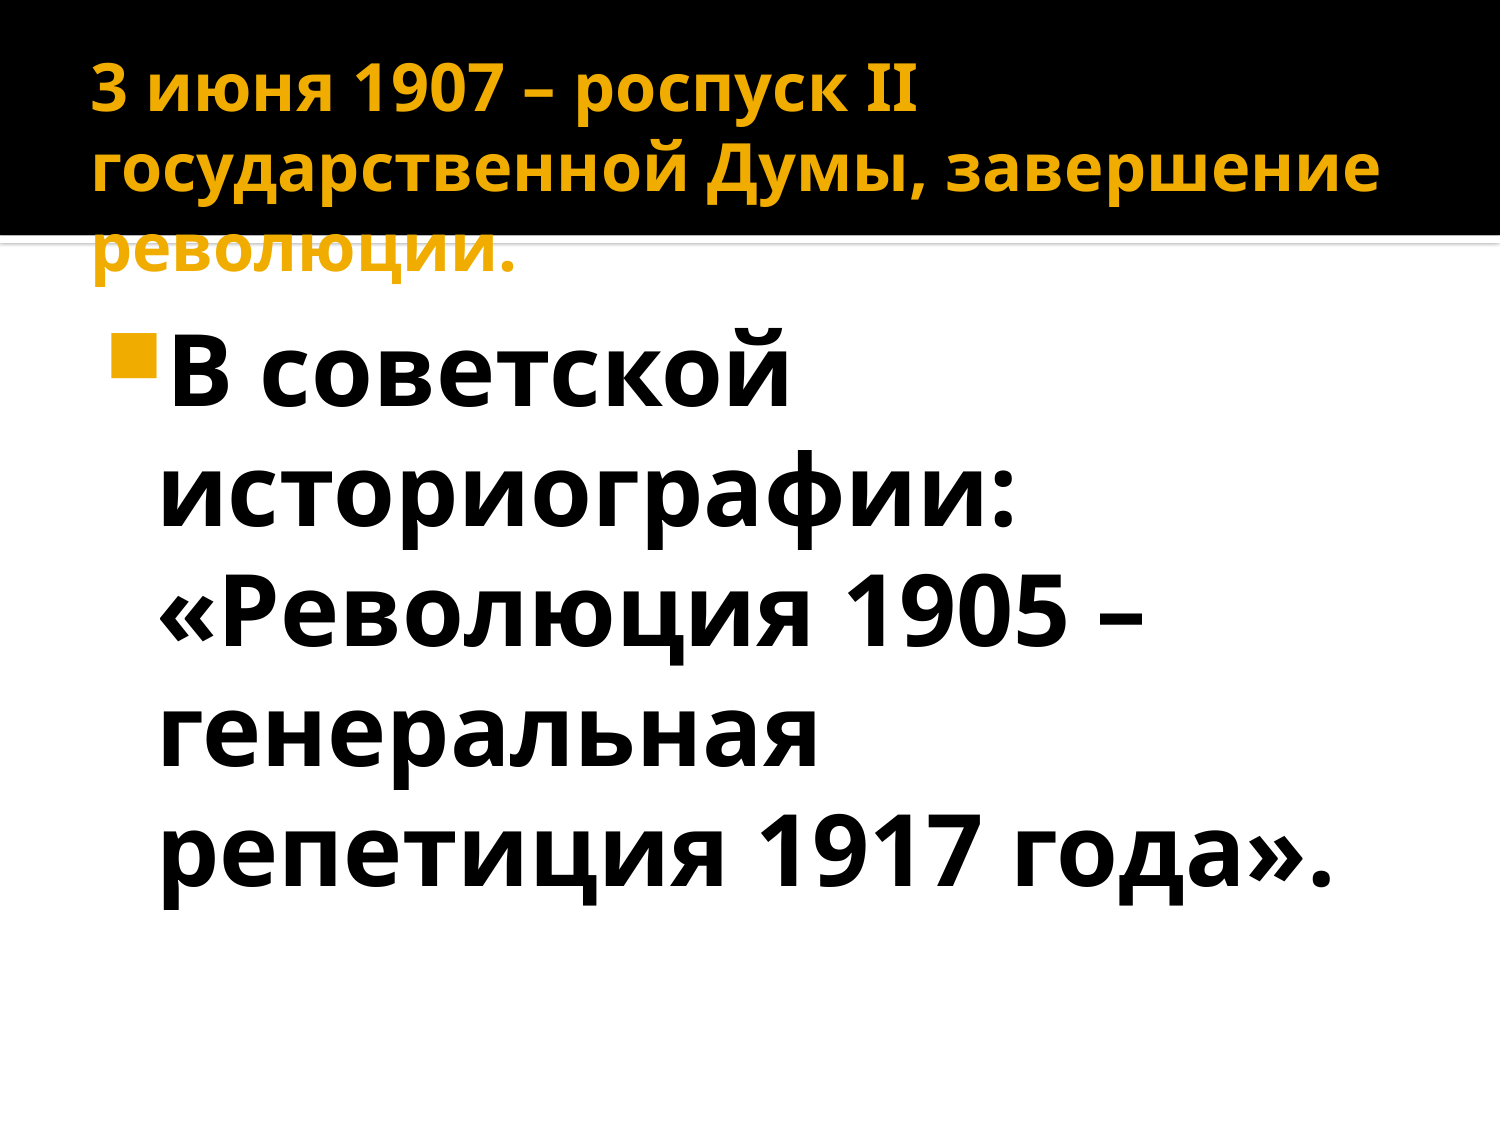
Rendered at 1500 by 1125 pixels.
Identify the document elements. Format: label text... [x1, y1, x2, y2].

title 3 июня 1907 – роспуск ΙΙ государственной Думы, завершение революции. [75, 25, 1425, 291]
list В советской историографии: «Революция 1905 – генеральная репетиция 1917 года». [75, 291, 1425, 1050]
